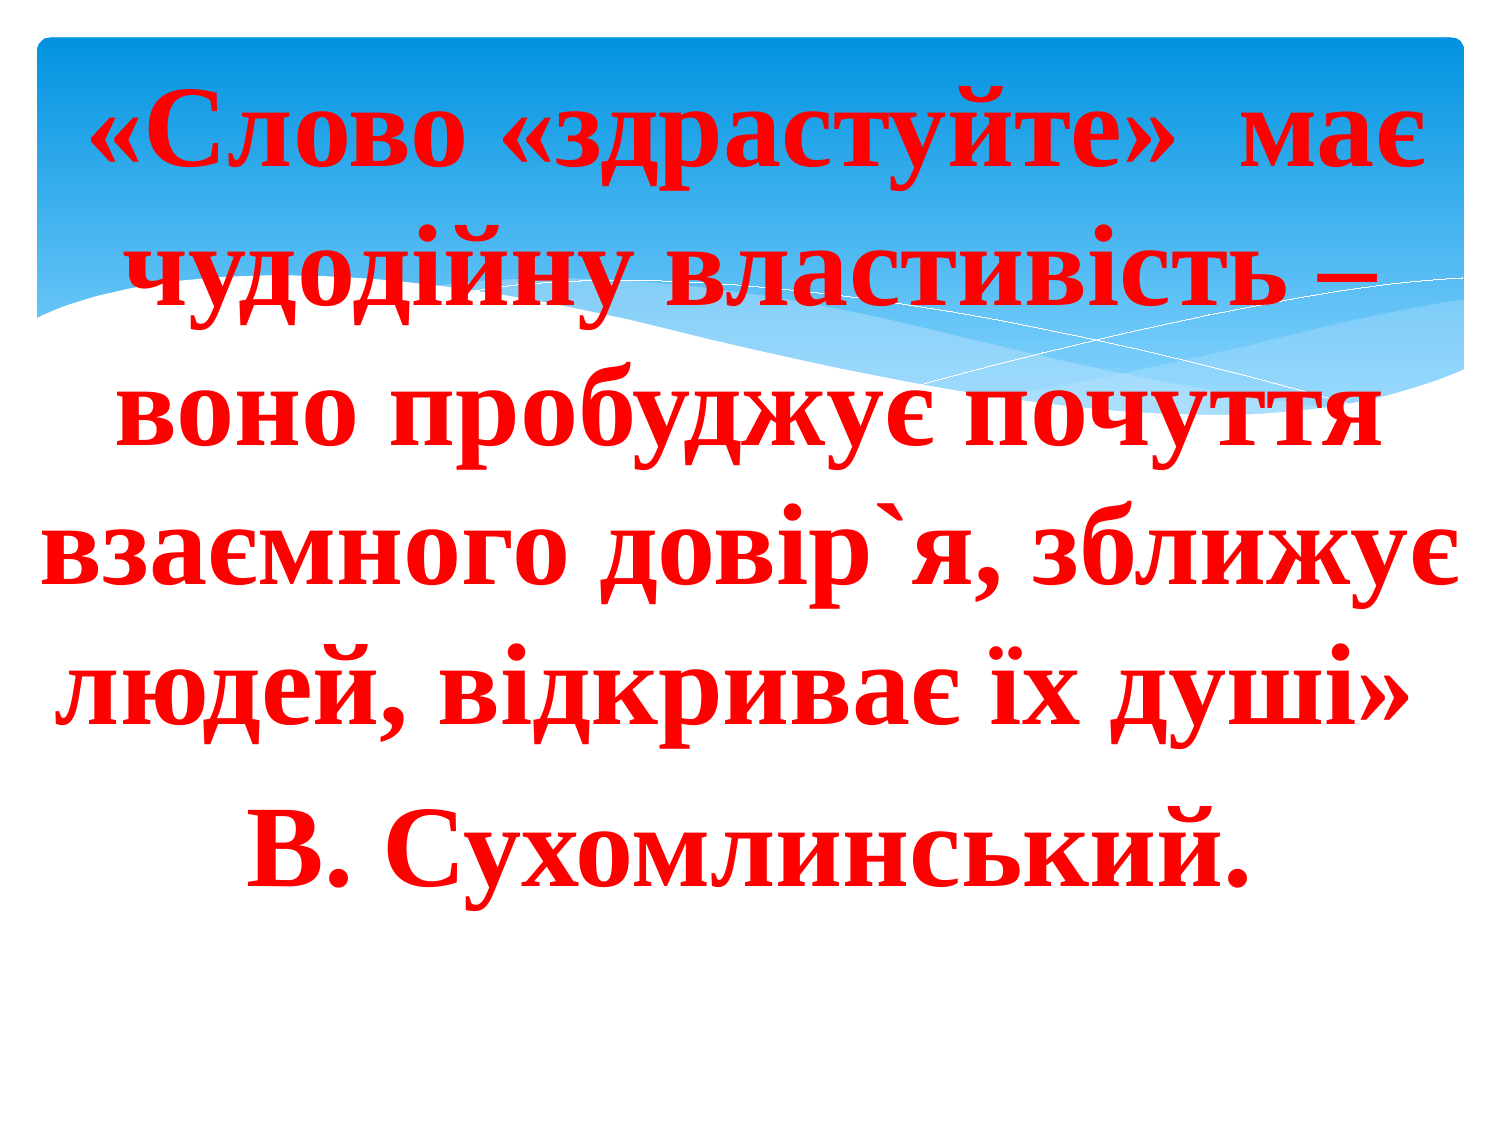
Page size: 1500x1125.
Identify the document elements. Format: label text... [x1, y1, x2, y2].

list «Слово «здрастуйте» має чудодійну властивість – воно пробуджує почуття взаємного довір`я, зближує людей, відкриває їх душі» В. Сухомлинський. [0, 42, 1500, 1005]
